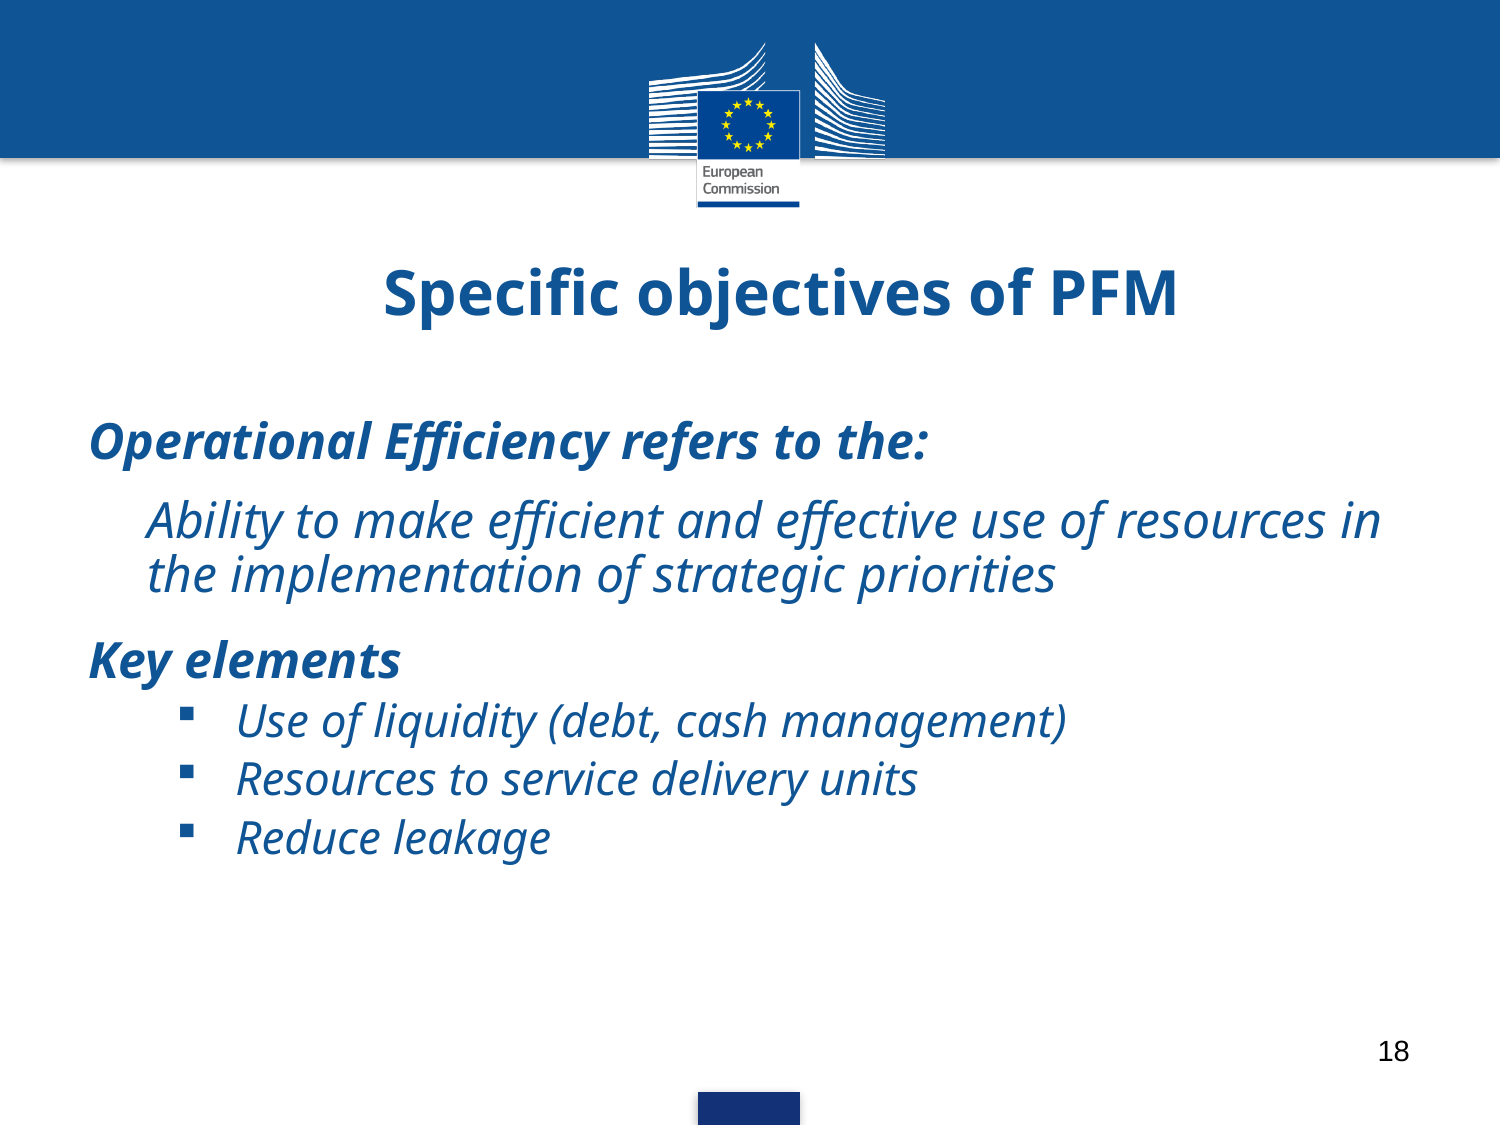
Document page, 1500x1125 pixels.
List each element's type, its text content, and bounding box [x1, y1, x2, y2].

title Specific objectives of PFM [5, 231, 1500, 351]
slide_number 18 [1074, 1024, 1426, 1103]
picture [649, 42, 885, 208]
list Operational Efficiency refers to the: Ability to make efficient and effective use of resources in the implementation of strategic priorities Key elements Use of liquidity (debt, cash management) Resources to service delivery units Reduce leakage [73, 408, 1424, 1000]
